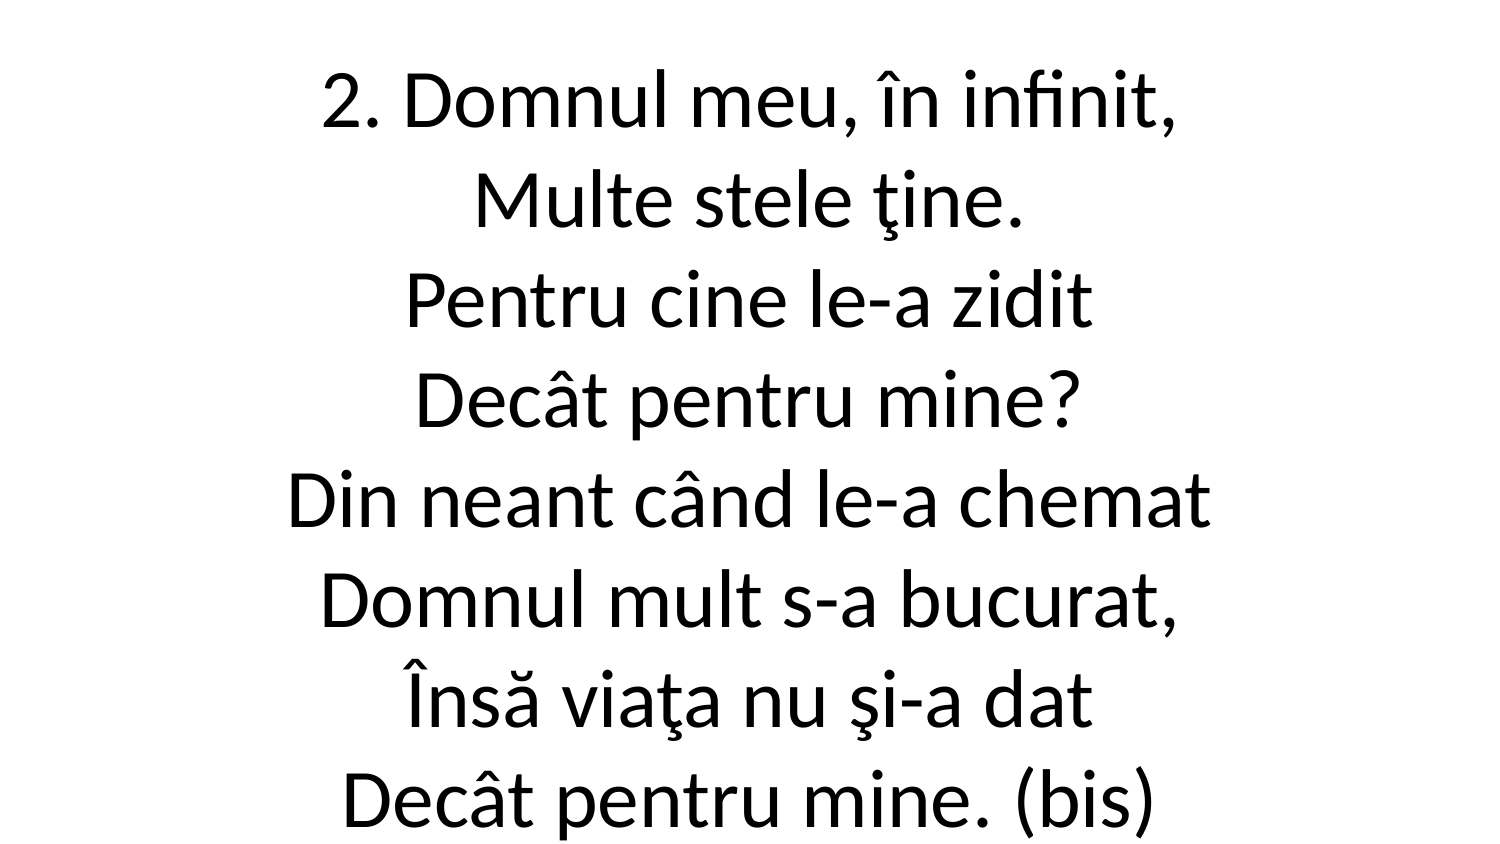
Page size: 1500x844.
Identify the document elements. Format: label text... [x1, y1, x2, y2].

text_box 2. Domnul meu, în infinit, Multe stele ţine. Pentru cine le-a zidit Decât pentru mine? Din neant când le-a chemat Domnul mult s-a bucurat, Însă viaţa nu şi-a dat Decât pentru mine. (bis) [271, 0, 1229, 844]
